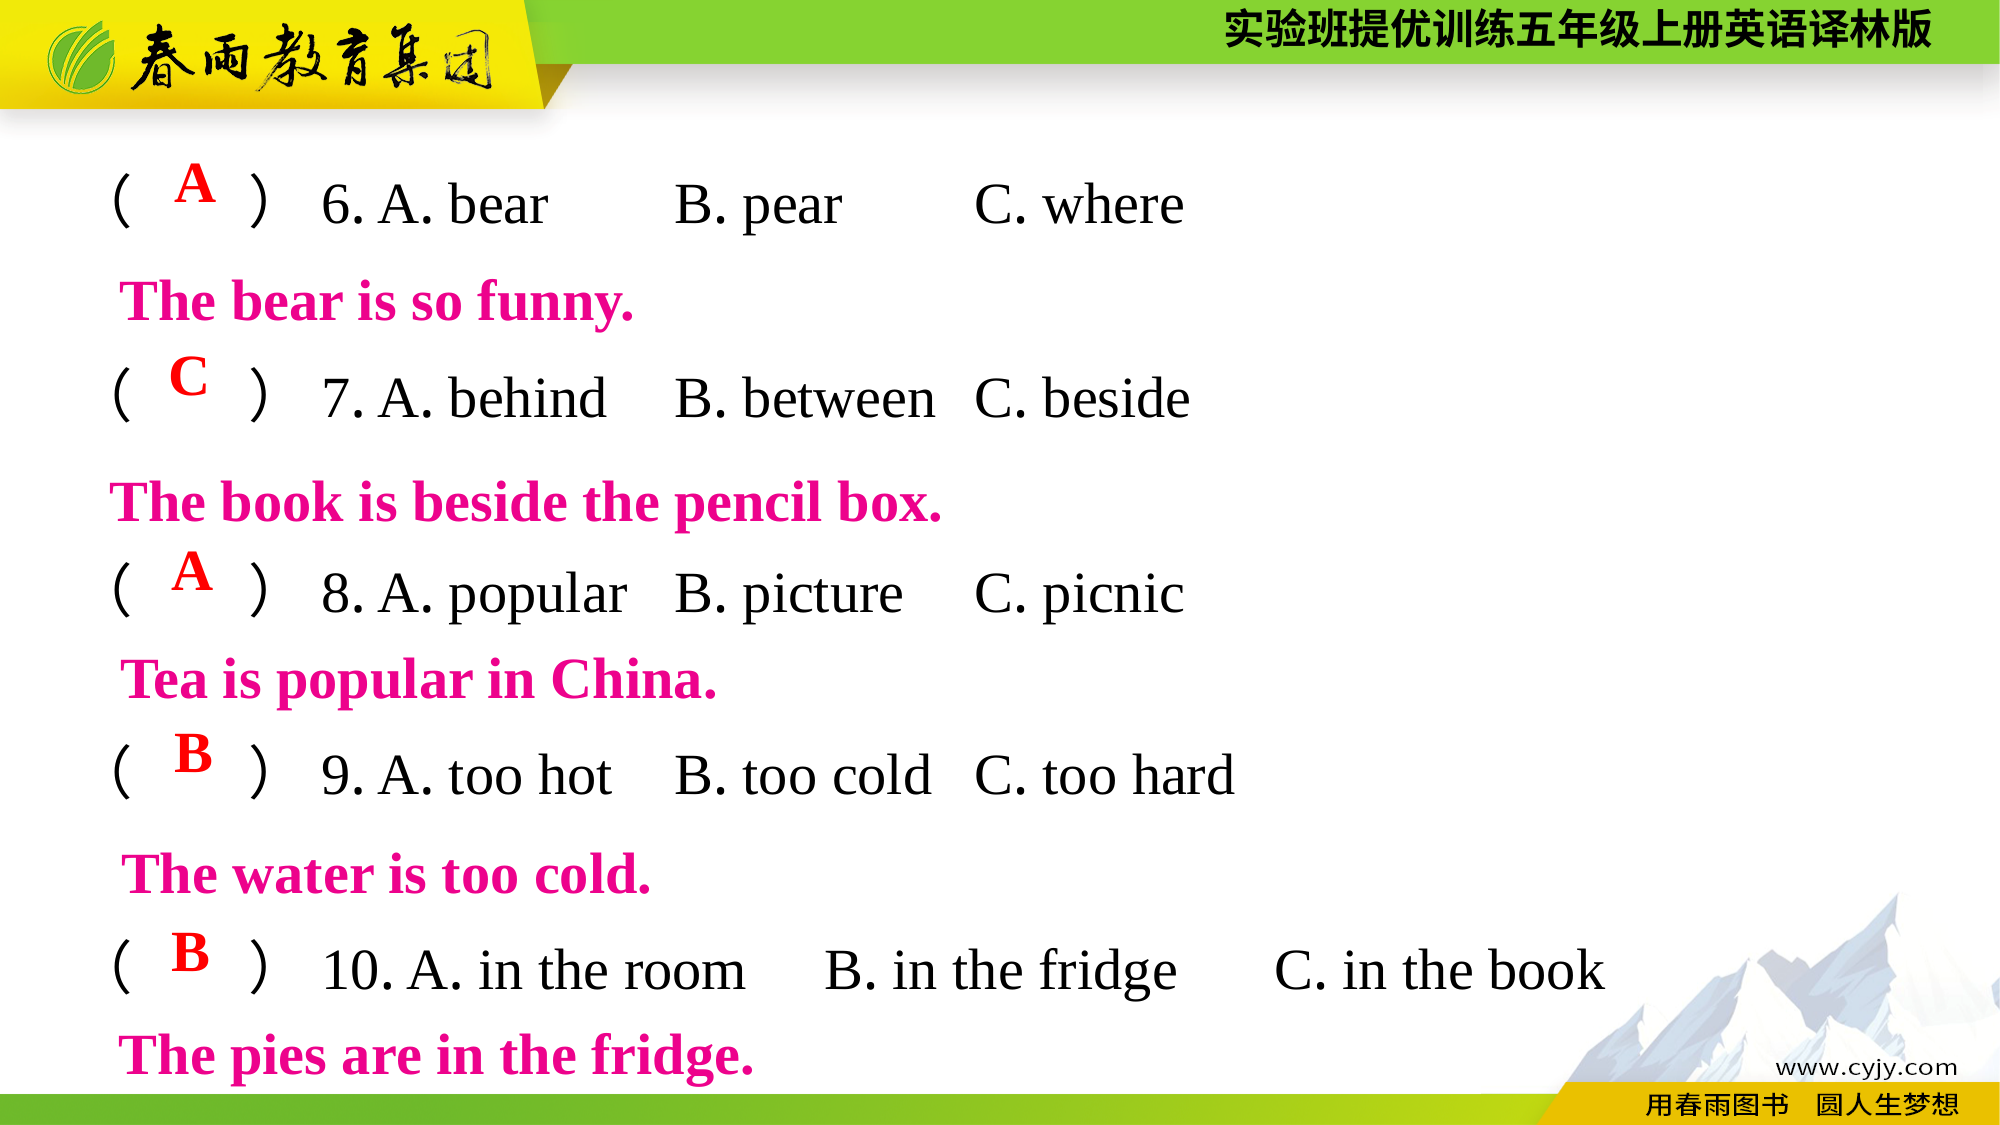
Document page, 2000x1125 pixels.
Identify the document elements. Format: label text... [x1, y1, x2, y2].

text_box C [153, 330, 226, 415]
text_box B [159, 706, 229, 791]
text_box The book is beside the pencil box. [94, 420, 959, 541]
list （ ）6. A. bear B. pear C. where （ ）7. A. behind B. between C. beside （ ）8. A. popular B. picture C. picnic [59, 122, 1944, 638]
text_box A [159, 136, 232, 222]
text_box （ ）9. A. too hot B. too cold C. too hard （ ）10. A. in the room B. in the fridge C. in the book [59, 694, 1944, 1009]
text_box B [156, 905, 226, 991]
text_box The bear is so funny. [105, 219, 651, 340]
picture [0, 0, 2000, 1125]
text_box The water is too cold. [106, 792, 668, 913]
text_box The pies are in the fridge. [104, 974, 771, 1094]
text_box Tea is popular in China. [105, 597, 734, 694]
text_box A [156, 524, 229, 609]
